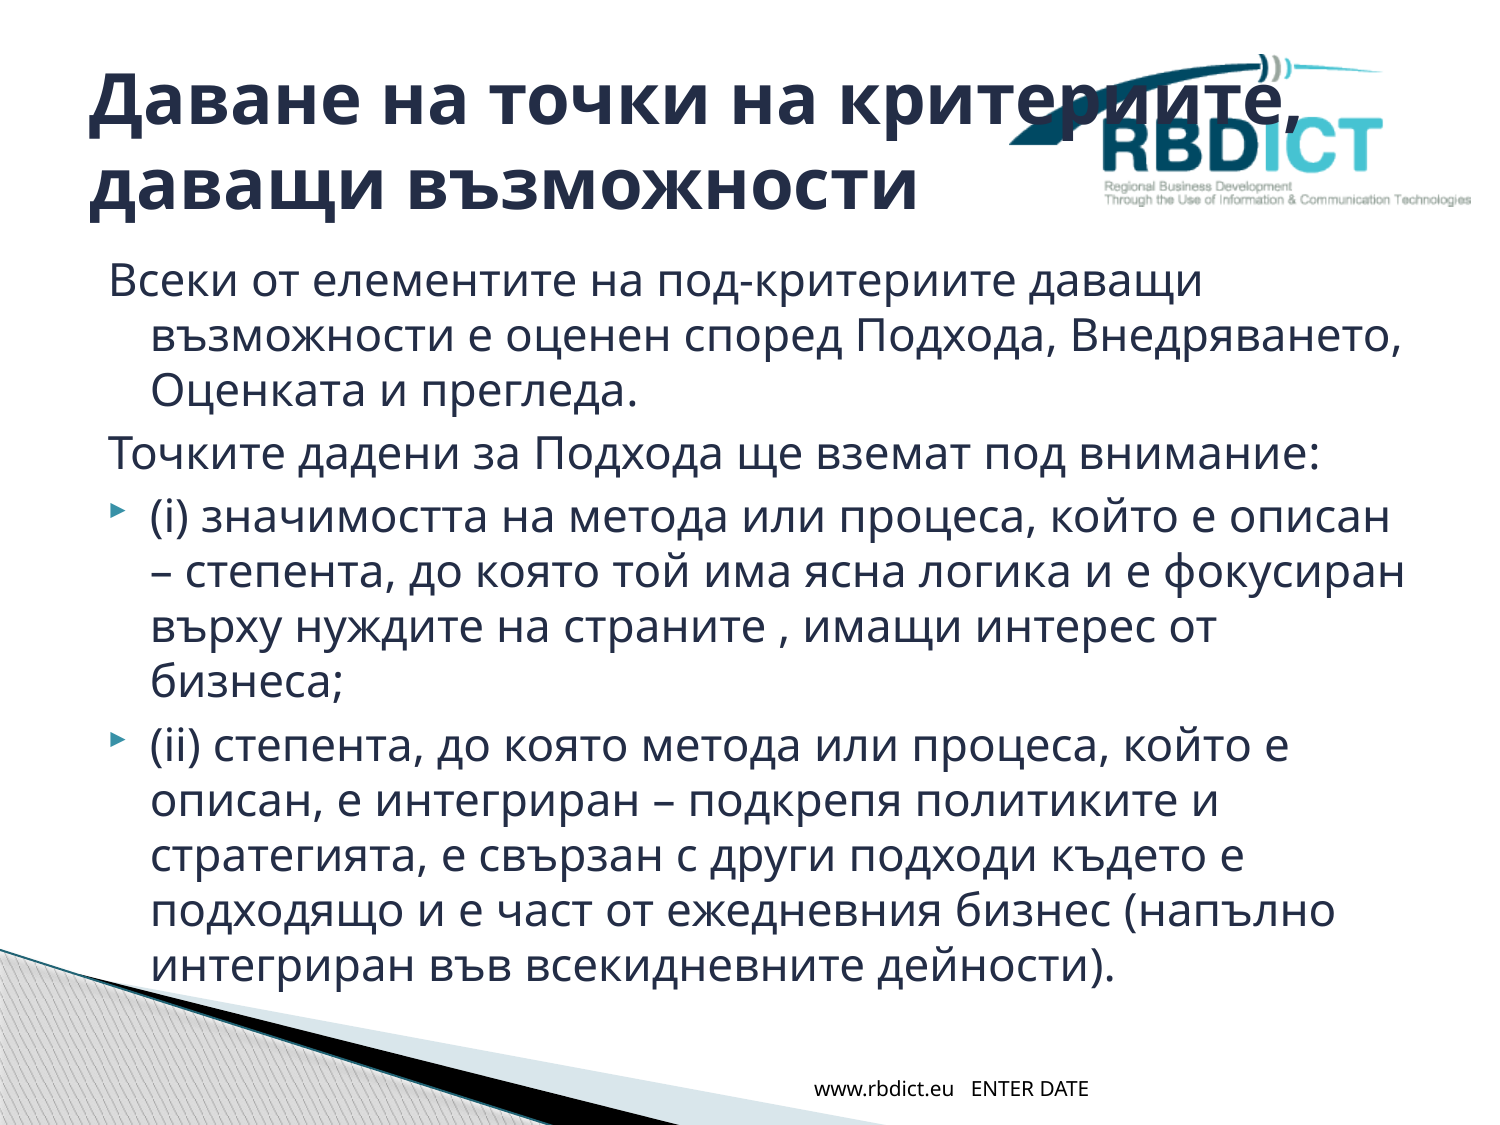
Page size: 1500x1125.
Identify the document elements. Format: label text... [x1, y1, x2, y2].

footer www.rbdict.eu ENTER DATE [718, 1051, 1105, 1112]
list Всеки от елементите на под-критериите даващи възможности е оценен според Подхода, Внедряването, Оценката и прегледа. Точките дадени за Подхода ще вземат под внимание: (i) значимостта на метода или процеса, който е описан – степента, до която той има ясна логика и е фокусиран върху нуждите на страните , имащи интерес от бизнеса; (ii) степента, до която метода или процеса, който е описан, е интегриран – подкрепя политиките и стратегията, е свързан с други подходи където е подходящо и е част от ежедневния бизнес (напълно интегриран във всекидневните дейности). [74, 242, 1426, 986]
picture [1425, 54, 1471, 207]
title Даване на точки на критериите, даващи възможности [75, 45, 1425, 233]
